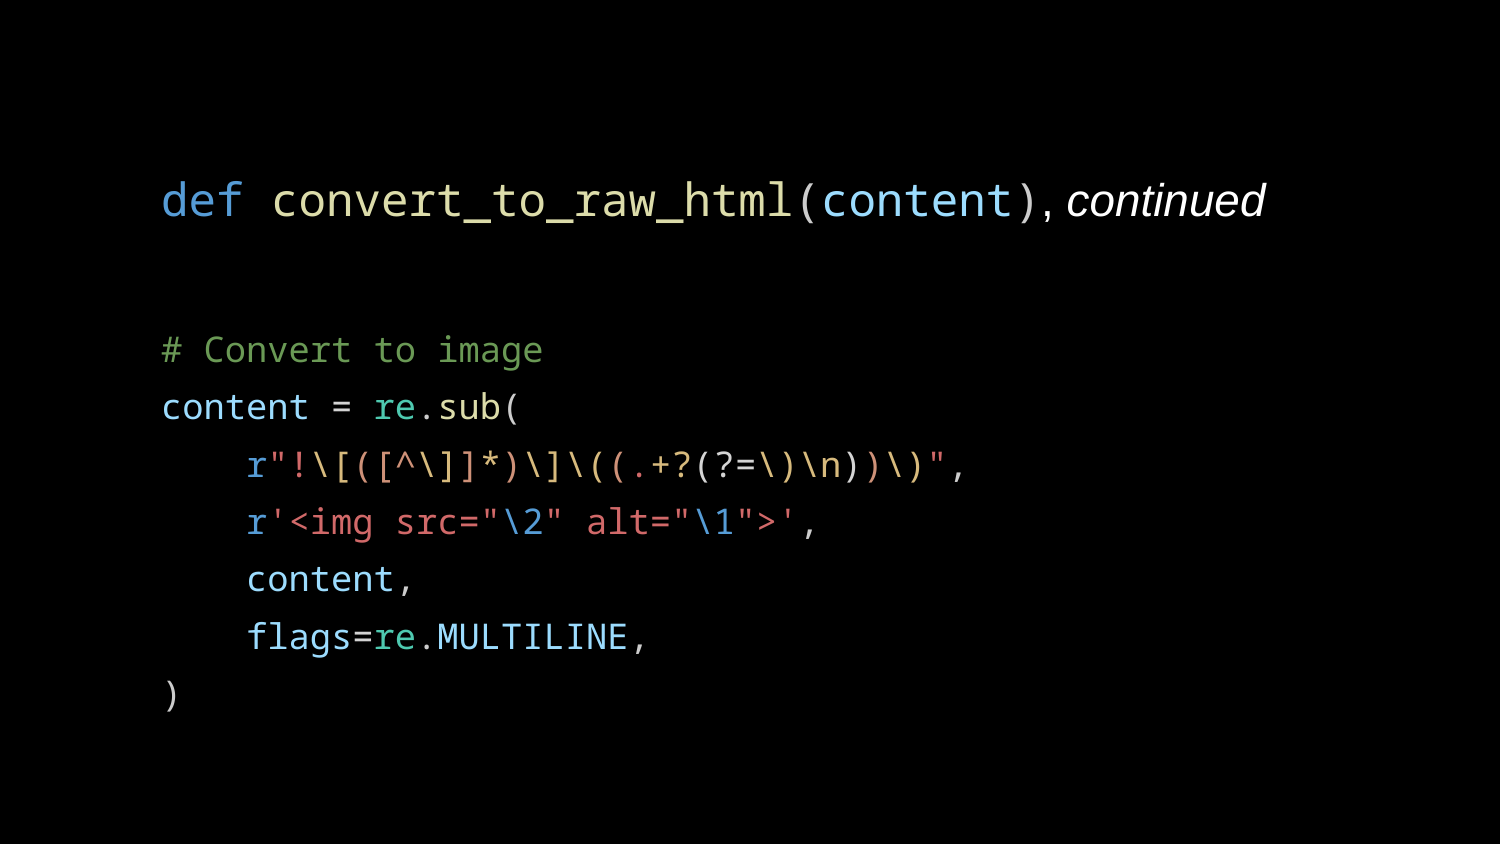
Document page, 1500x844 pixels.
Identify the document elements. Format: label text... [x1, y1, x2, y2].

text_box # Convert to image content = re.sub( r"!\[([^\]]*)\]\((.+?(?=\)\n))\)", r'<img src="\2" alt="\1">', content, flags=re.MULTILINE, ) [146, 243, 1354, 783]
text_box def convert_to_raw_html(content), continued [146, 134, 1354, 242]
